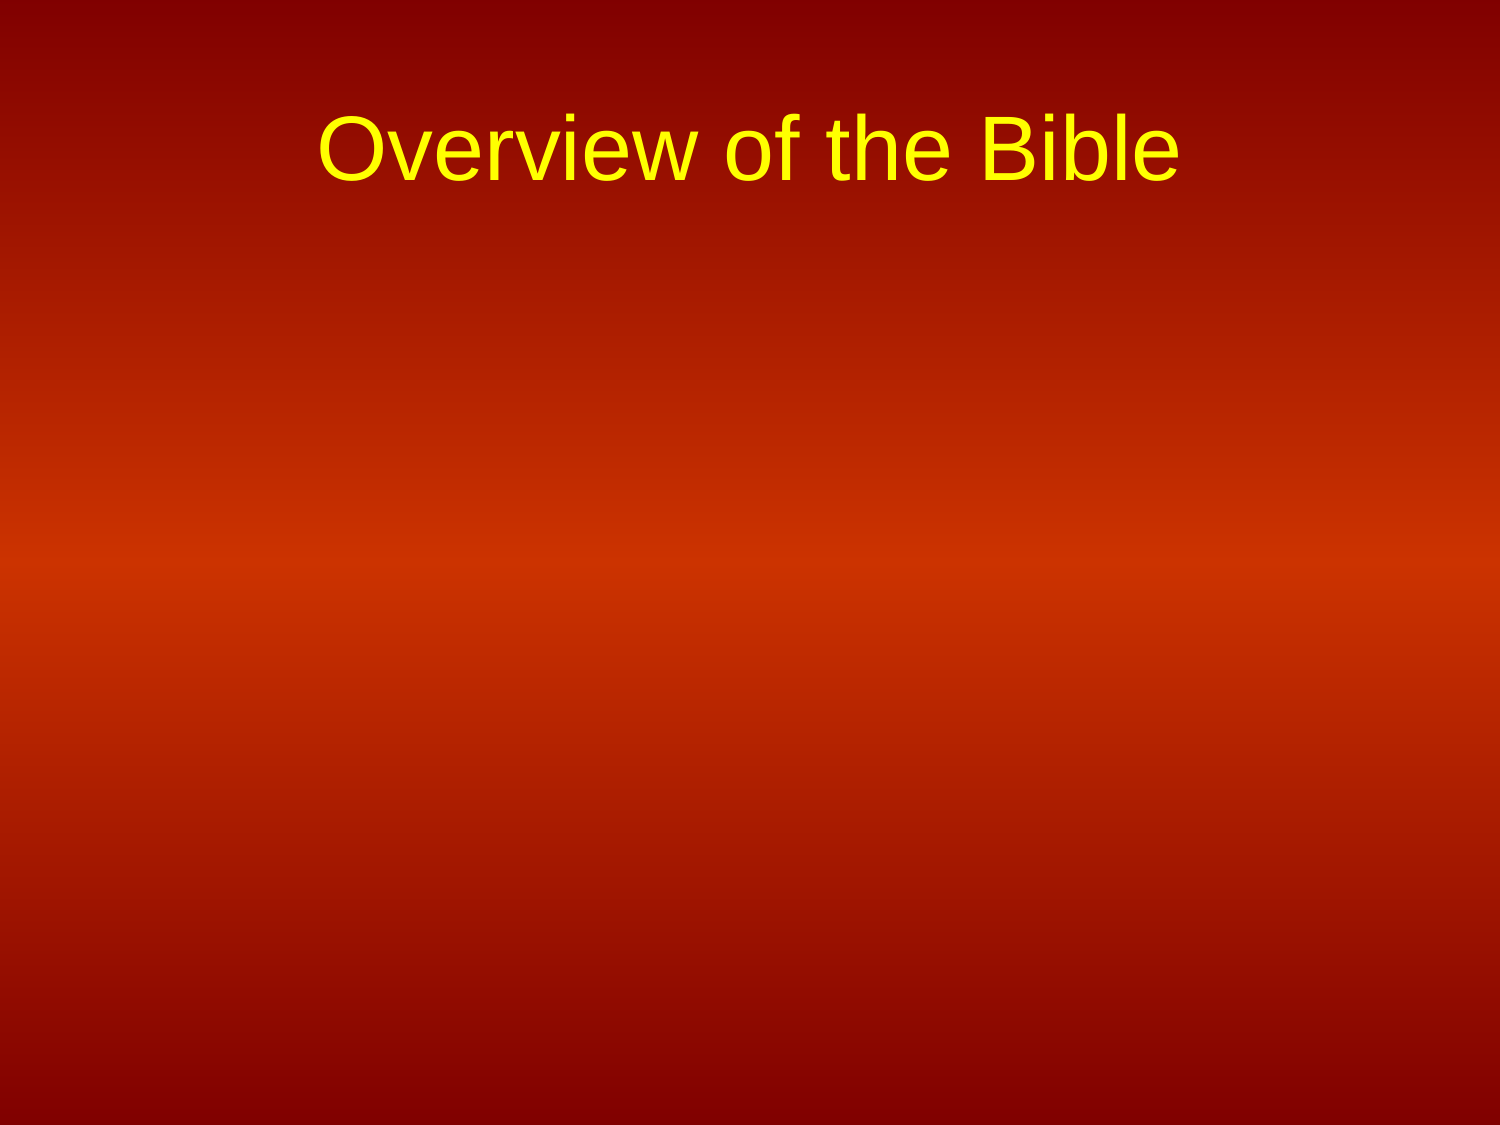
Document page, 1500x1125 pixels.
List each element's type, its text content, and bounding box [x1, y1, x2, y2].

title Overview of the Bible [112, 50, 1388, 238]
